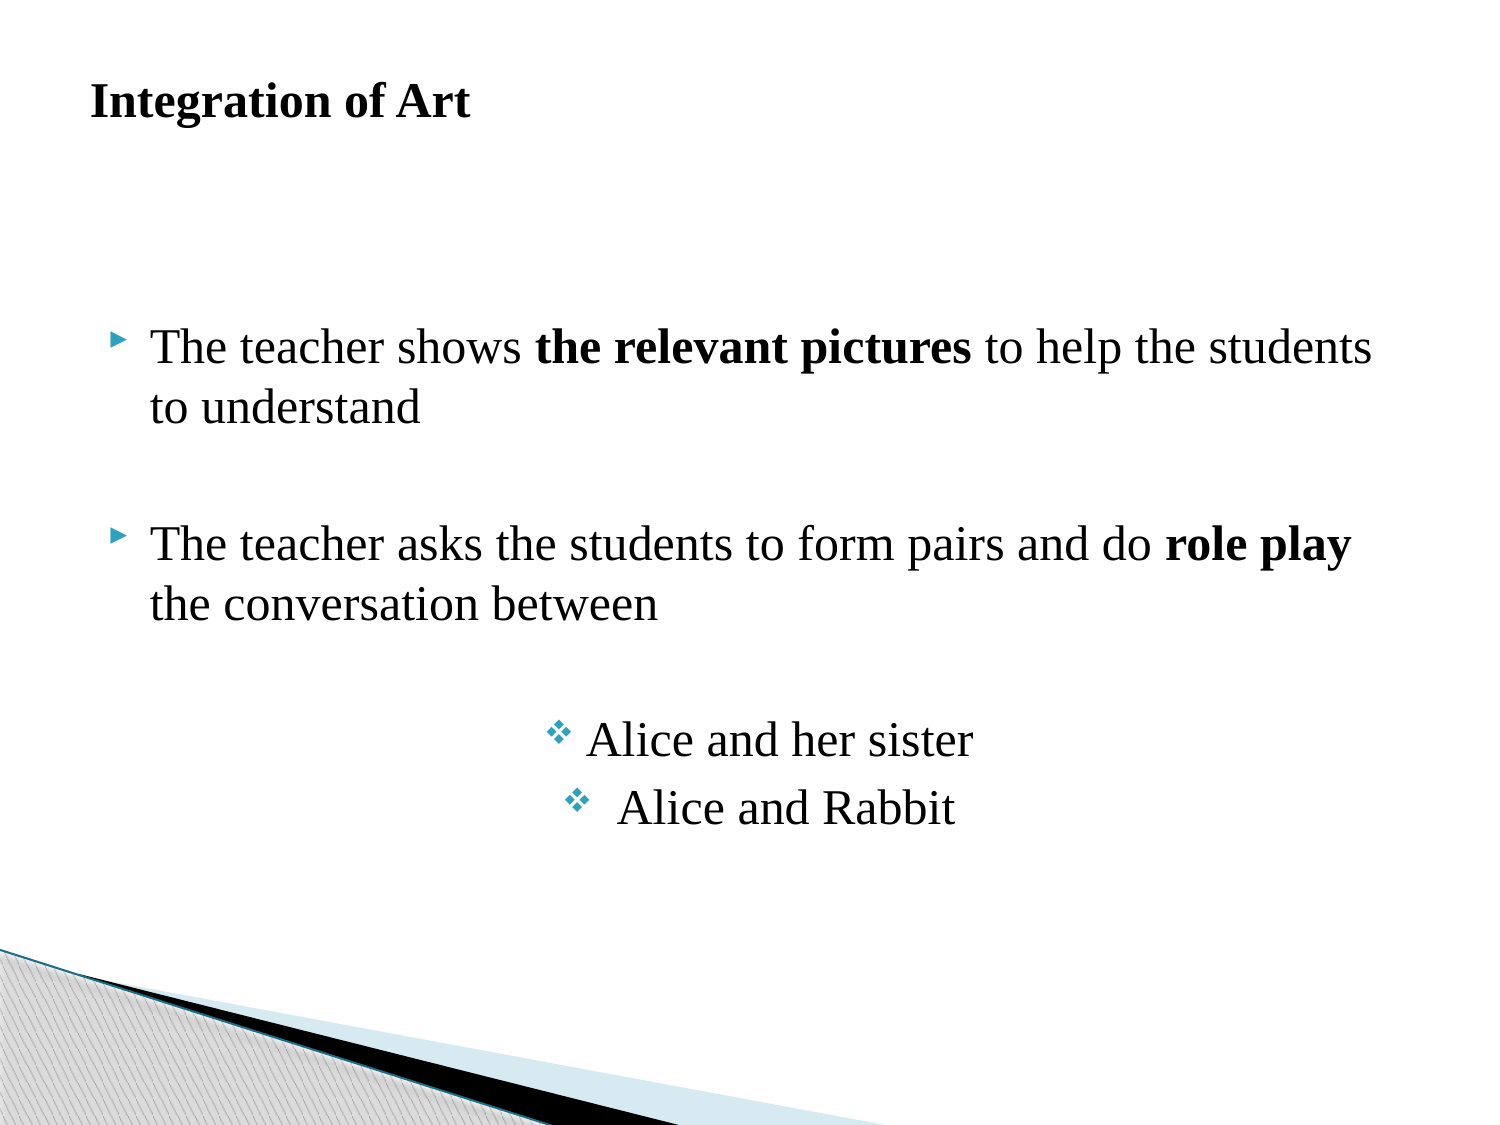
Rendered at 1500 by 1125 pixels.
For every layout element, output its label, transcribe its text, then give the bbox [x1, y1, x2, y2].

title Integration of Art [75, 45, 1425, 150]
list The teacher shows the relevant pictures to help the students to understand The teacher asks the students to form pairs and do role play the conversation between Alice and her sister Alice and Rabbit [75, 237, 1425, 986]
